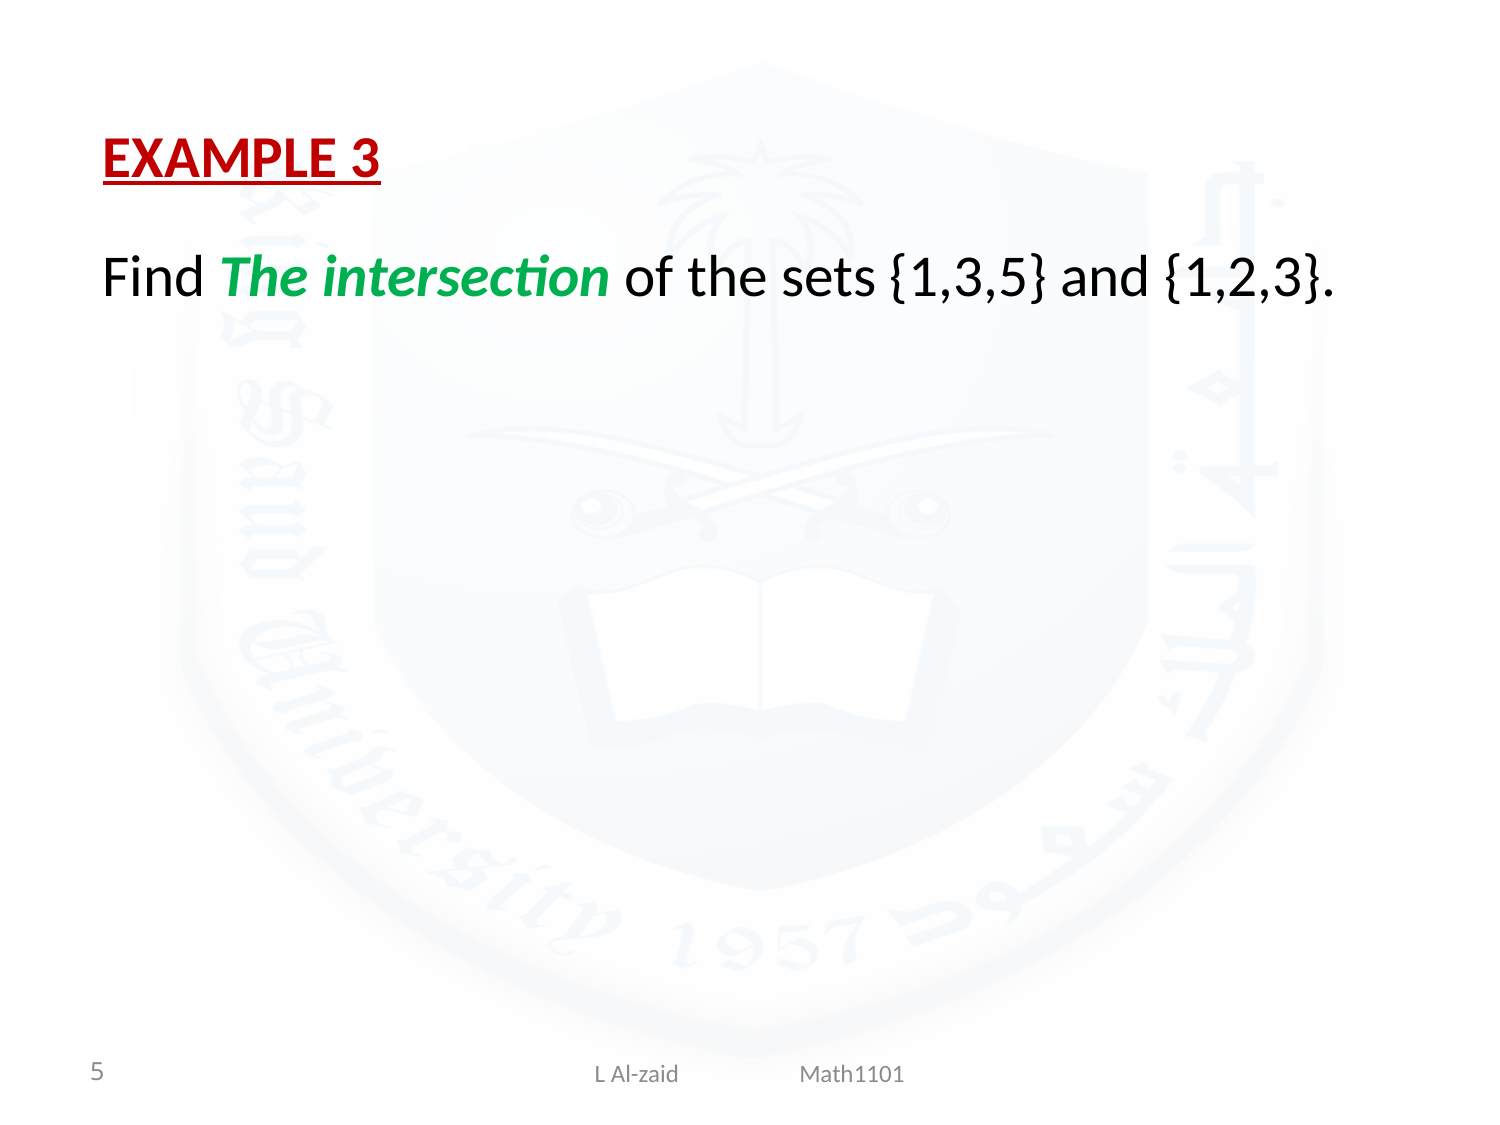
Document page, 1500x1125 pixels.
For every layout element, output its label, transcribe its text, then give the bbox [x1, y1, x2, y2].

footer L Al-zaid Math1101 [512, 1042, 988, 1103]
list EXAMPLE 3 Find The intersection of the sets {1,3,5} and {1,2,3}. [87, 75, 1438, 387]
slide_number 5 [75, 1042, 425, 1103]
